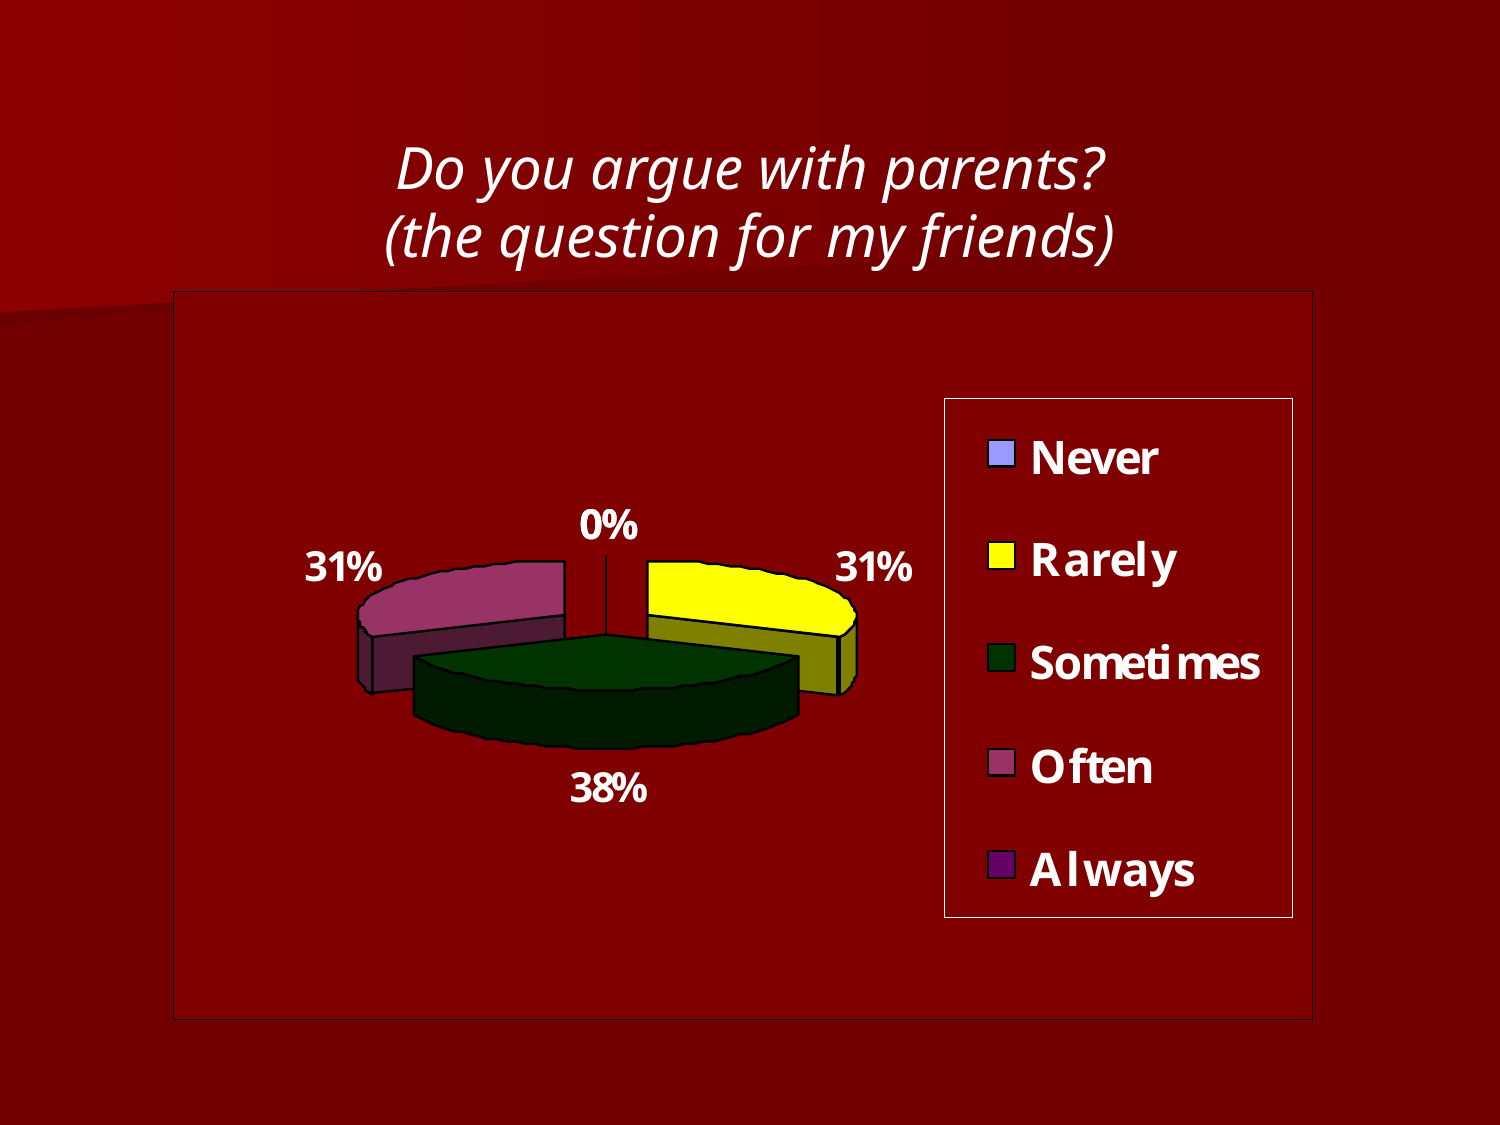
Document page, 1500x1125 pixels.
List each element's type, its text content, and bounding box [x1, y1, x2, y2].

list Do you argue with parents? (the question for my friends) [111, 136, 1389, 292]
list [160, 278, 1327, 1032]
